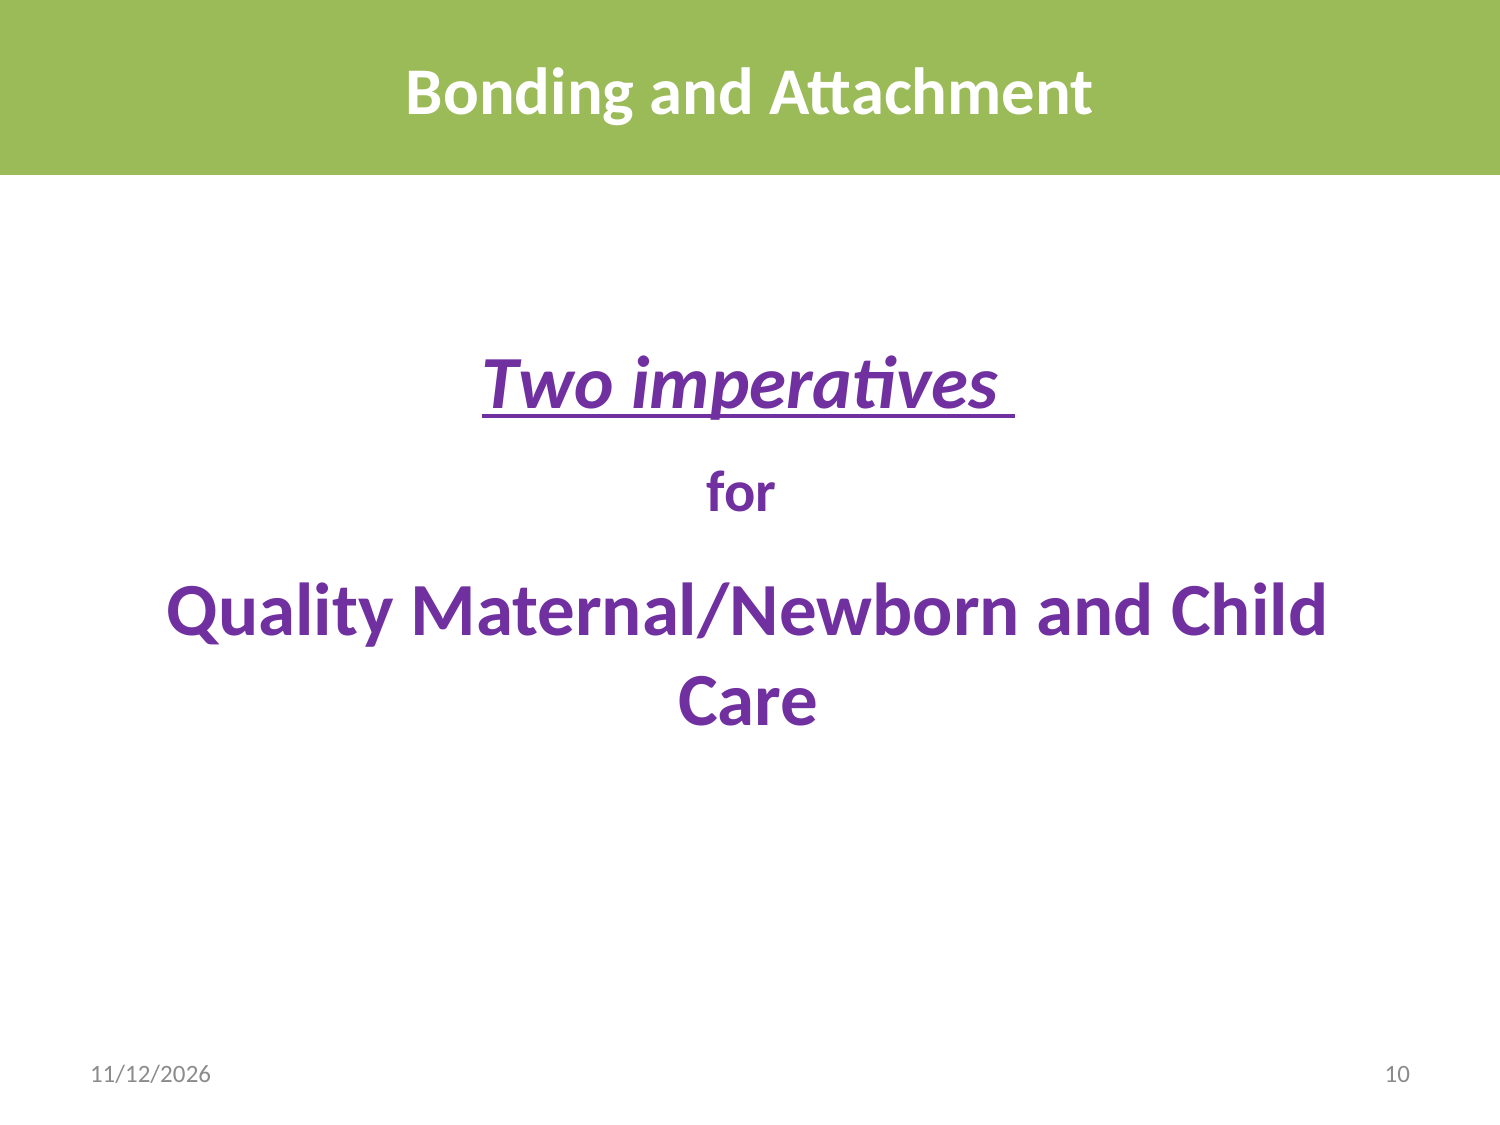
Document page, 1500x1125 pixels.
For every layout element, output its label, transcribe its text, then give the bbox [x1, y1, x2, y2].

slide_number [75, 1042, 425, 1103]
list Two imperatives for Quality Maternal/Newborn and Child Care [123, 326, 1374, 1043]
text_box Bonding and Attachment [0, 0, 1500, 175]
slide_number 10 [1074, 1042, 1425, 1103]
